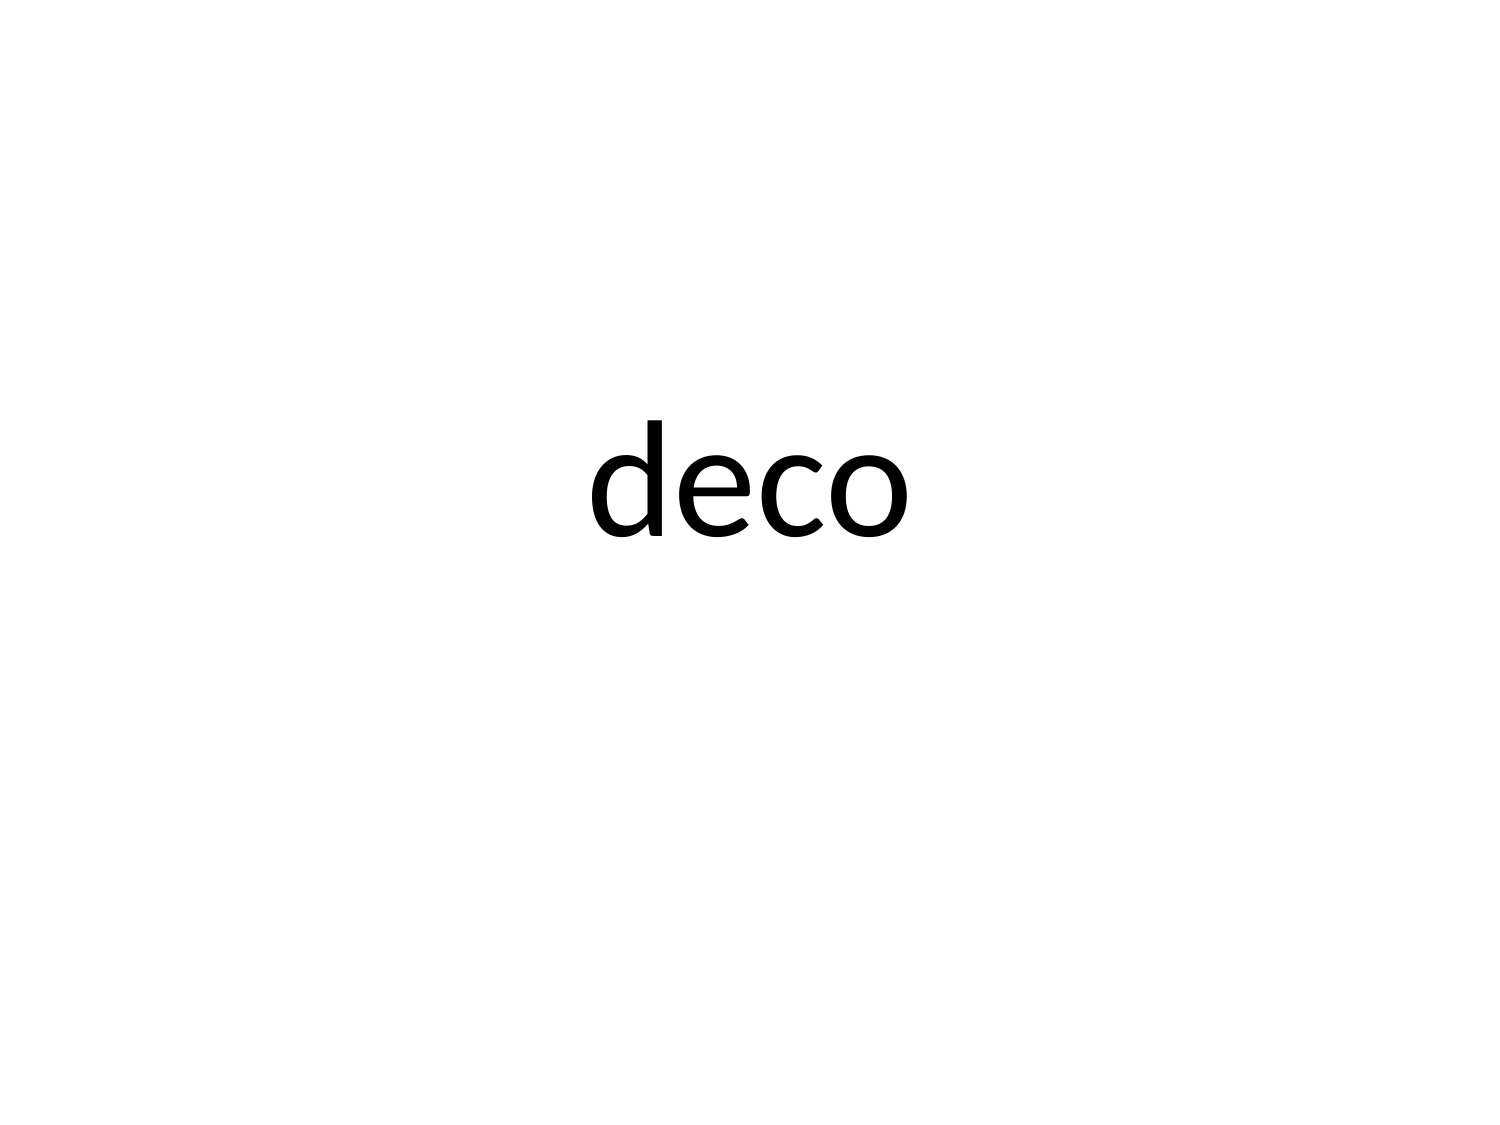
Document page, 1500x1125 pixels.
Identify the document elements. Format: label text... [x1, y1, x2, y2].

title deco [112, 349, 1388, 591]
